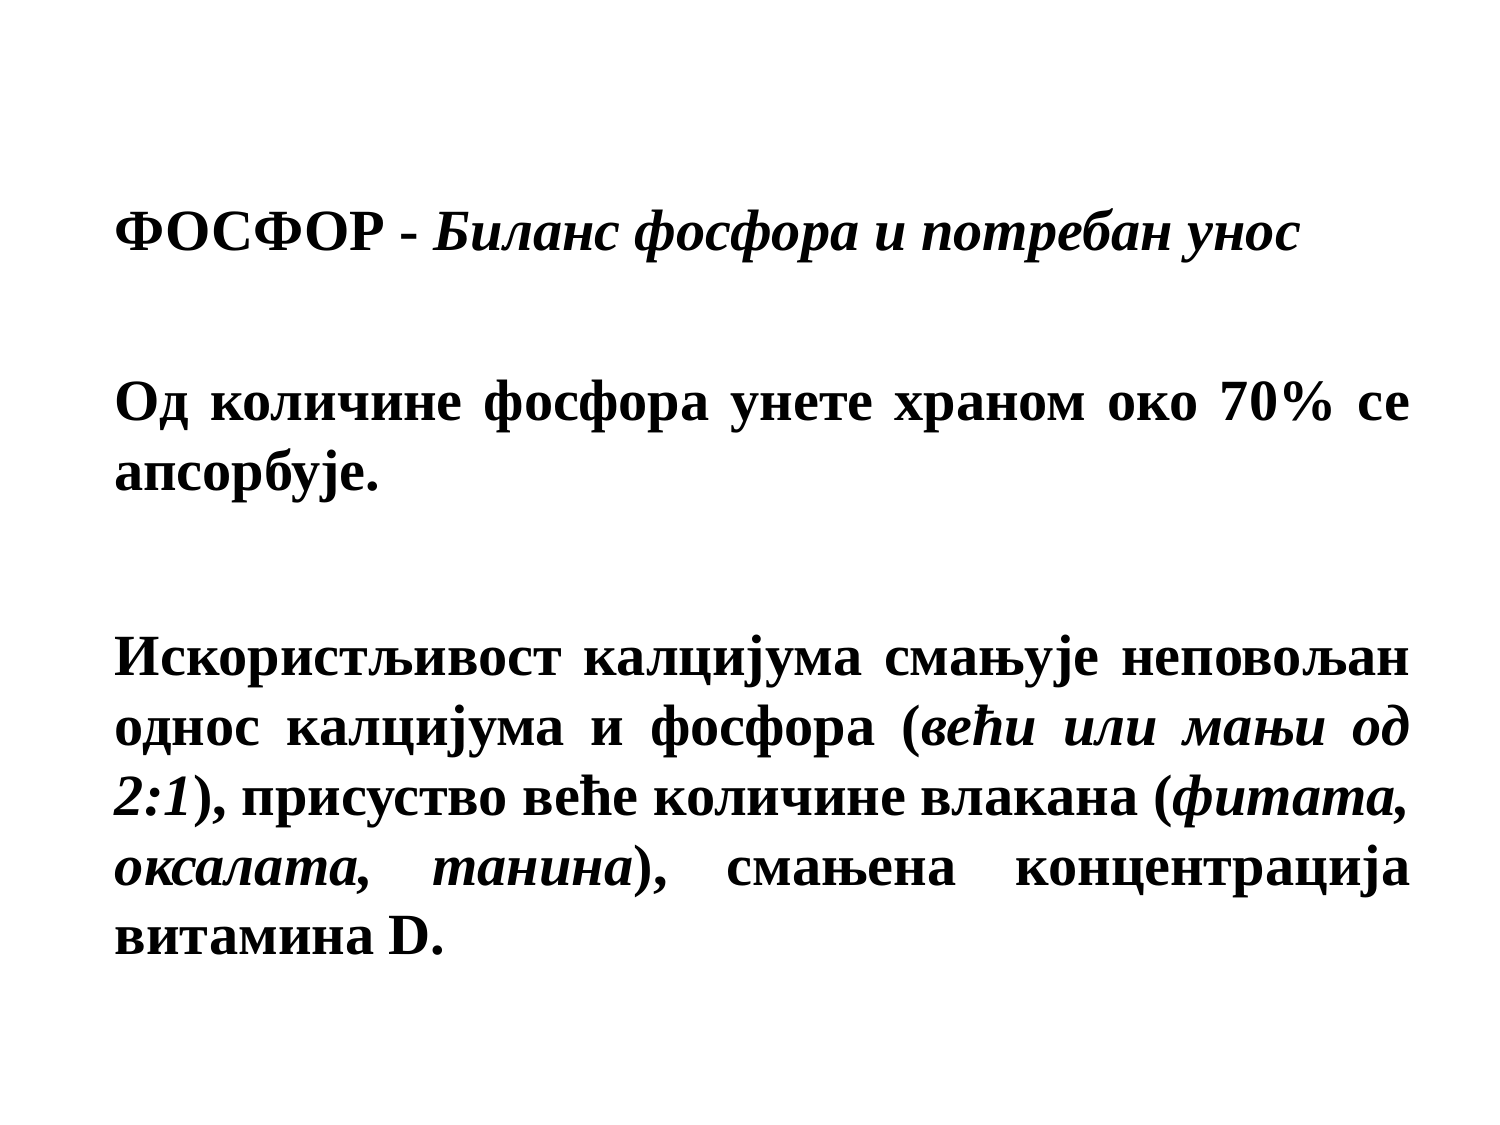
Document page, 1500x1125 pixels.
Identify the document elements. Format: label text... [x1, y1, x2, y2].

text_box ФОСФОР - Биланс фосфора и потребан унос Од количине фосфора унете храном око 70% се апсорбује. Искористљивост калцијума смањује неповољан однос калцијума и фосфора (већи или мањи од 2:1), присуство веће количине влакана (фитата, оксалата, танина), смањена концентрација витамина D. [100, 184, 1426, 975]
